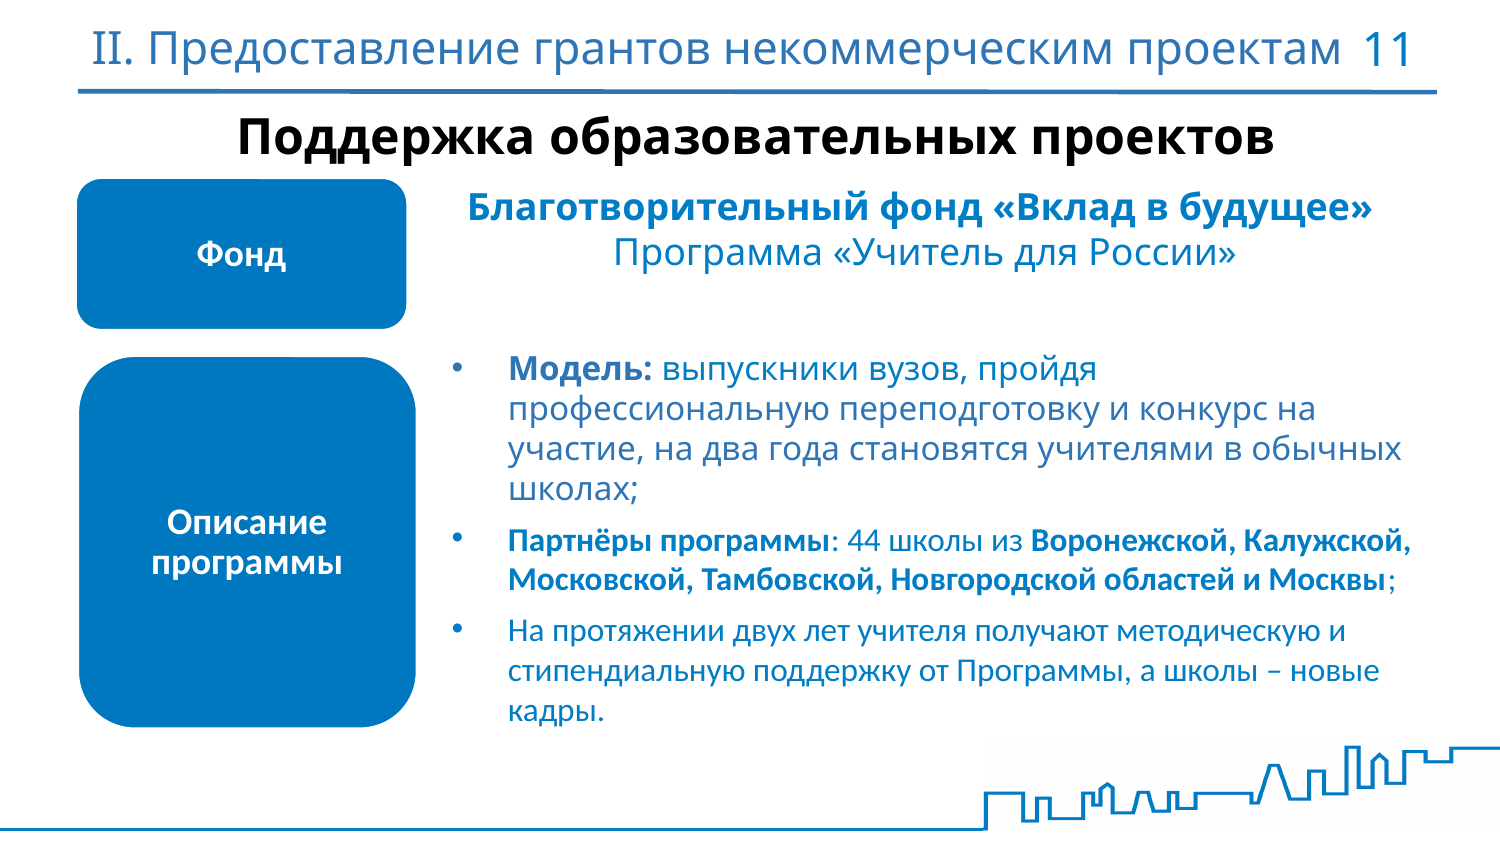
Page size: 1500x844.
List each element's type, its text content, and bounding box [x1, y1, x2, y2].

title II. Предоставление грантов некоммерческим проектам [76, 16, 1373, 83]
list 11 [1340, 17, 1437, 85]
text_box Модель: выпускники вузов, пройдя профессиональную переподготовку и конкурс на участие, на два года становятся учителями в обычных школах; Партнёры программы: 44 школы из Воронежской, Калужской, Московской, Тамбовской, Новгородской областей и Москвы; На протяжении двух лет учителя получают методическую и стипендиальную поддержку от Программы, а школы – новые кадры. [436, 340, 1437, 736]
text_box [75, 177, 408, 330]
text_box Поддержка образовательных проектов [65, 94, 1447, 174]
text_box Благотворительный фонд «Вклад в будущее» Программа «Учитель для России» [410, 175, 1440, 281]
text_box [78, 355, 417, 729]
picture [983, 741, 1500, 833]
